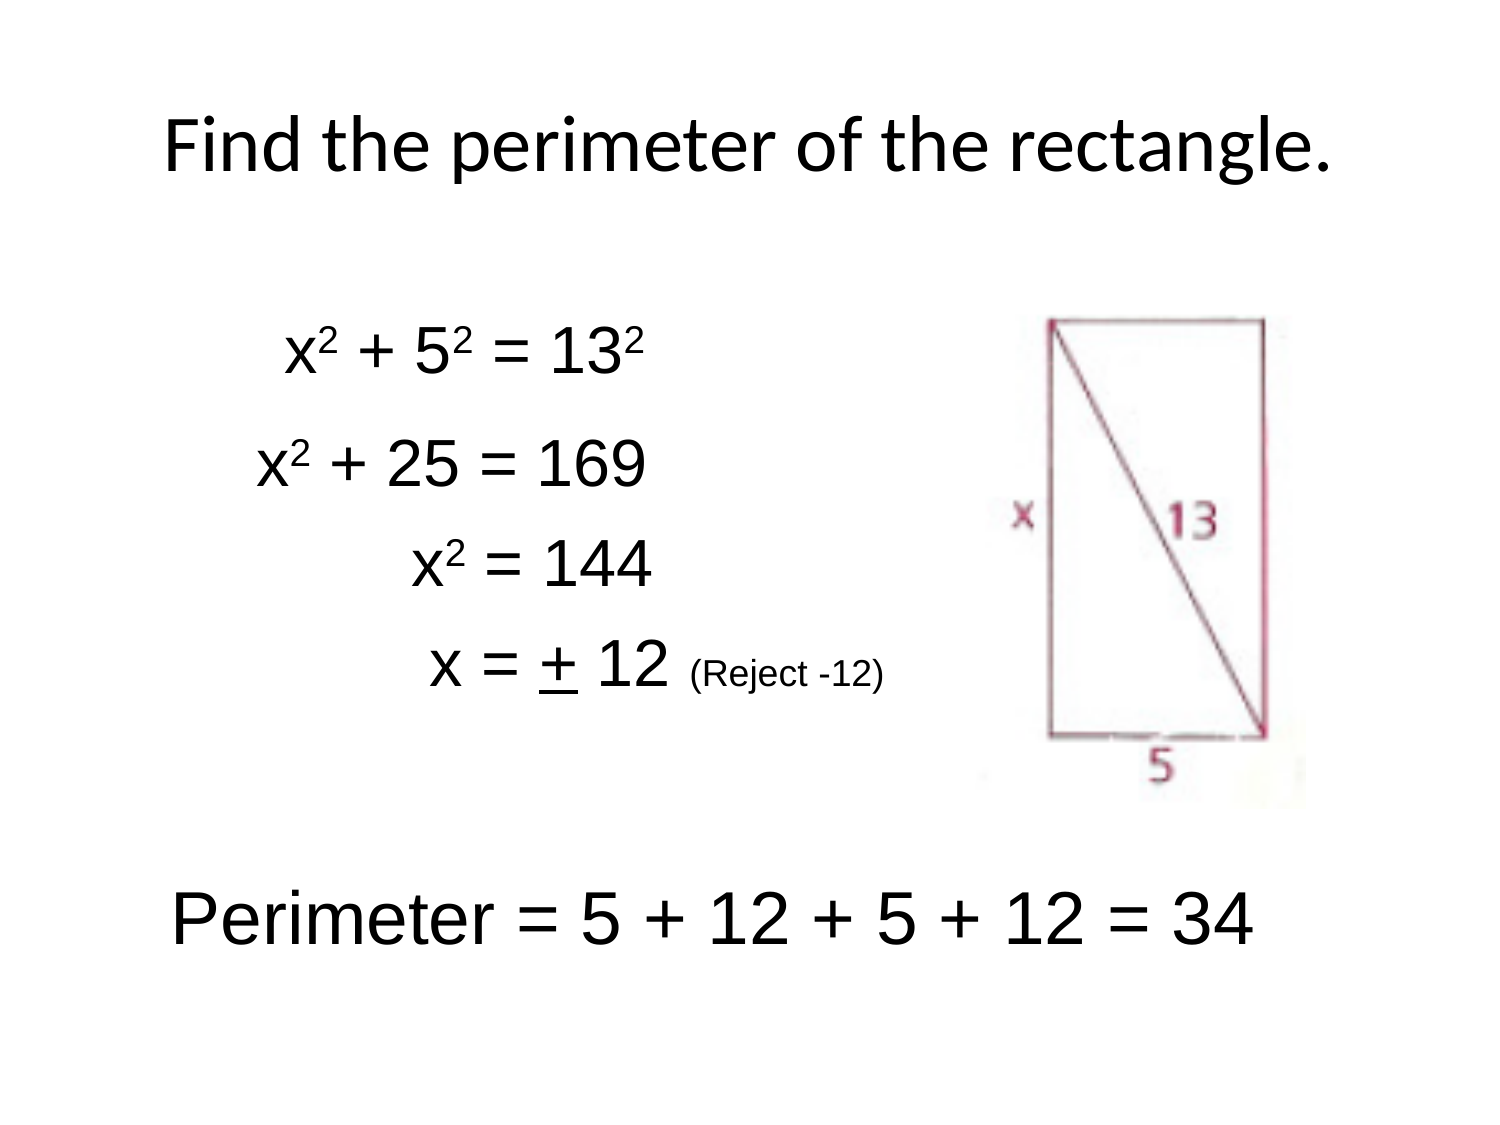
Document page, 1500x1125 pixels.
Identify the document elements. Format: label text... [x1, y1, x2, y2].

text_box Perimeter = 5 + 12 + 5 + 12 = 34 [155, 862, 1272, 968]
text_box x = + 12 (Reject -12) [415, 612, 900, 708]
text_box x2 + 52 = 132 [269, 299, 661, 395]
title Find the perimeter of the rectangle. [75, 45, 1425, 233]
text_box x2 + 25 = 169 [241, 412, 664, 508]
picture [974, 287, 1306, 810]
text_box x2 = 144 [378, 512, 669, 608]
